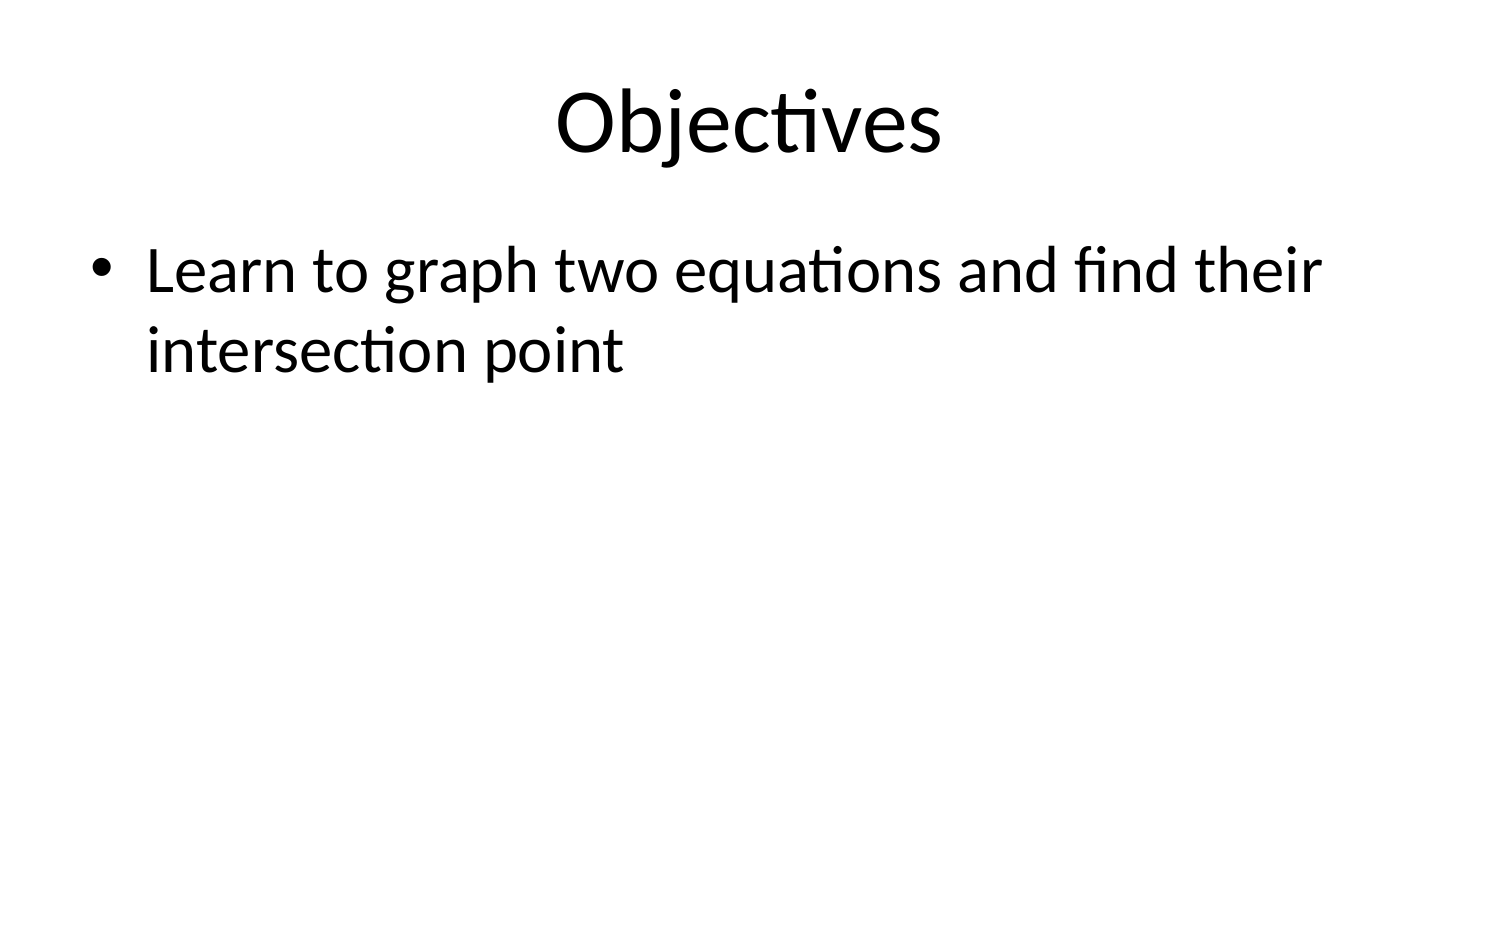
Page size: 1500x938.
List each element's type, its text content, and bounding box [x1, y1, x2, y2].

title Objectives [75, 37, 1425, 194]
list Learn to graph two equations and find their intersection point [75, 218, 1425, 838]
